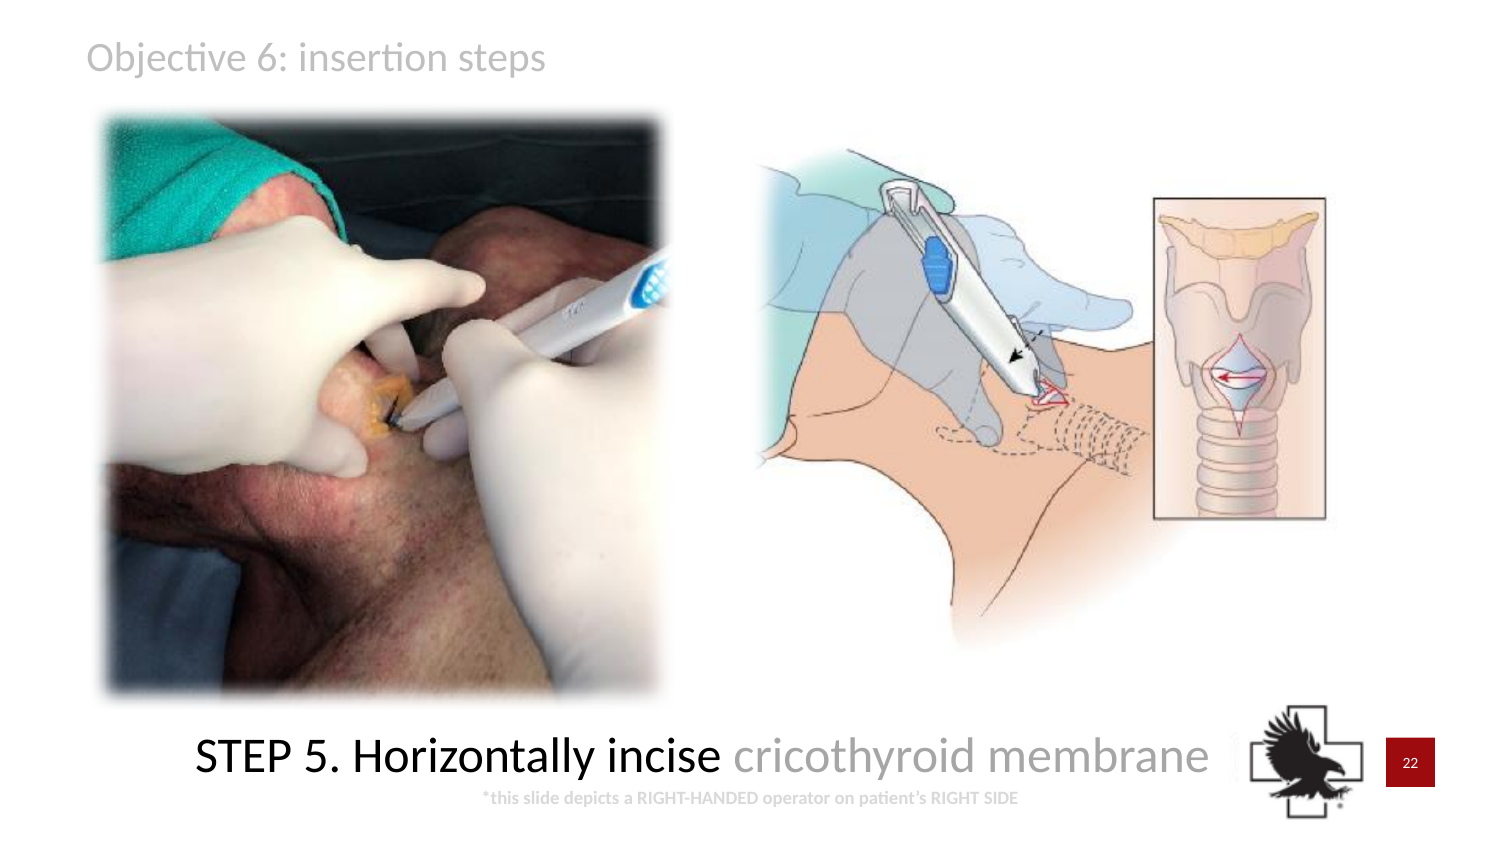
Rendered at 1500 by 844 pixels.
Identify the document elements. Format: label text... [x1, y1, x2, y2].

text_box STEP 5. Horizontally incise cricothyroid membrane [180, 715, 1226, 790]
text_box Objective 6: insertion steps [71, 22, 703, 88]
slide_number 22 [1386, 737, 1435, 787]
text_box *this slide depicts a RIGHT-HANDED operator on patient’s RIGHT SIDE [466, 790, 1034, 817]
picture [749, 130, 1411, 681]
picture [78, 113, 686, 699]
picture [1229, 694, 1375, 831]
